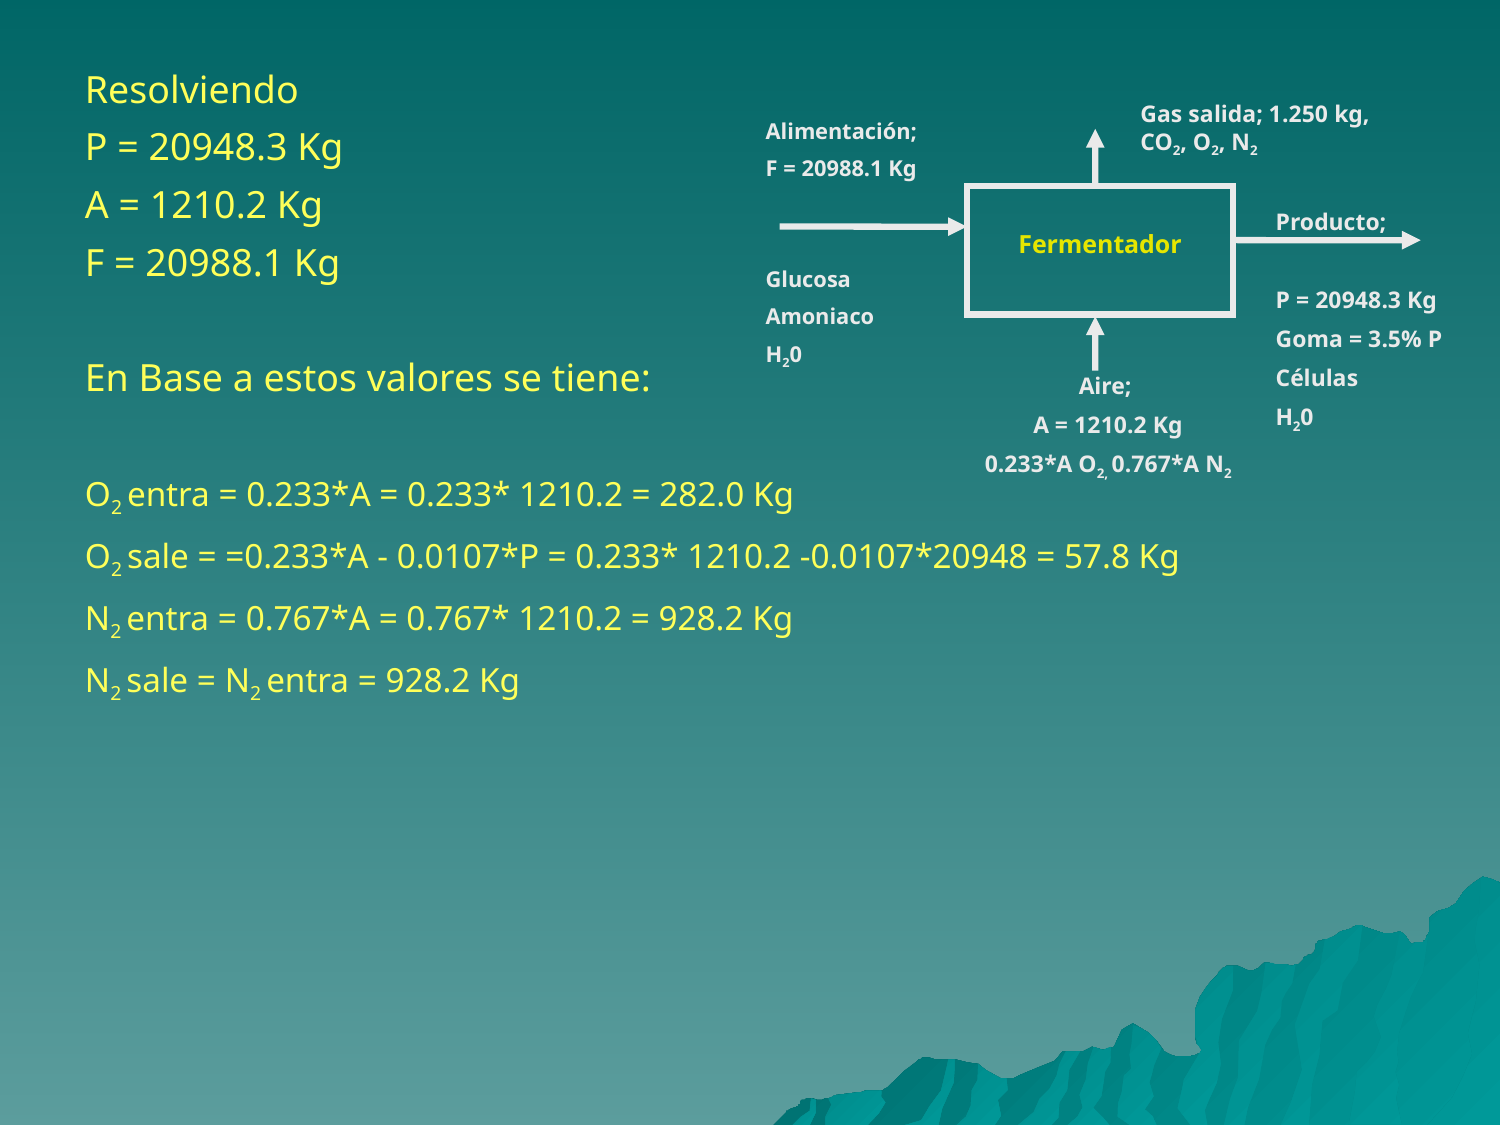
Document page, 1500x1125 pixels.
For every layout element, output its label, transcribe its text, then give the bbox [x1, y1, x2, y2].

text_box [750, 88, 1500, 532]
text_box Resolviendo P = 20948.3 Kg A = 1210.2 Kg F = 20988.1 Kg En Base a estos valores se tiene: O2 entra = 0.233*A = 0.233* 1210.2 = 282.0 Kg O2 sale = =0.233*A - 0.0107*P = 0.233* 1210.2 -0.0107*20948 = 57.8 Kg N2 entra = 0.767*A = 0.767* 1210.2 = 928.2 Kg N2 sale = N2 entra = 928.2 Kg [70, 58, 1500, 712]
